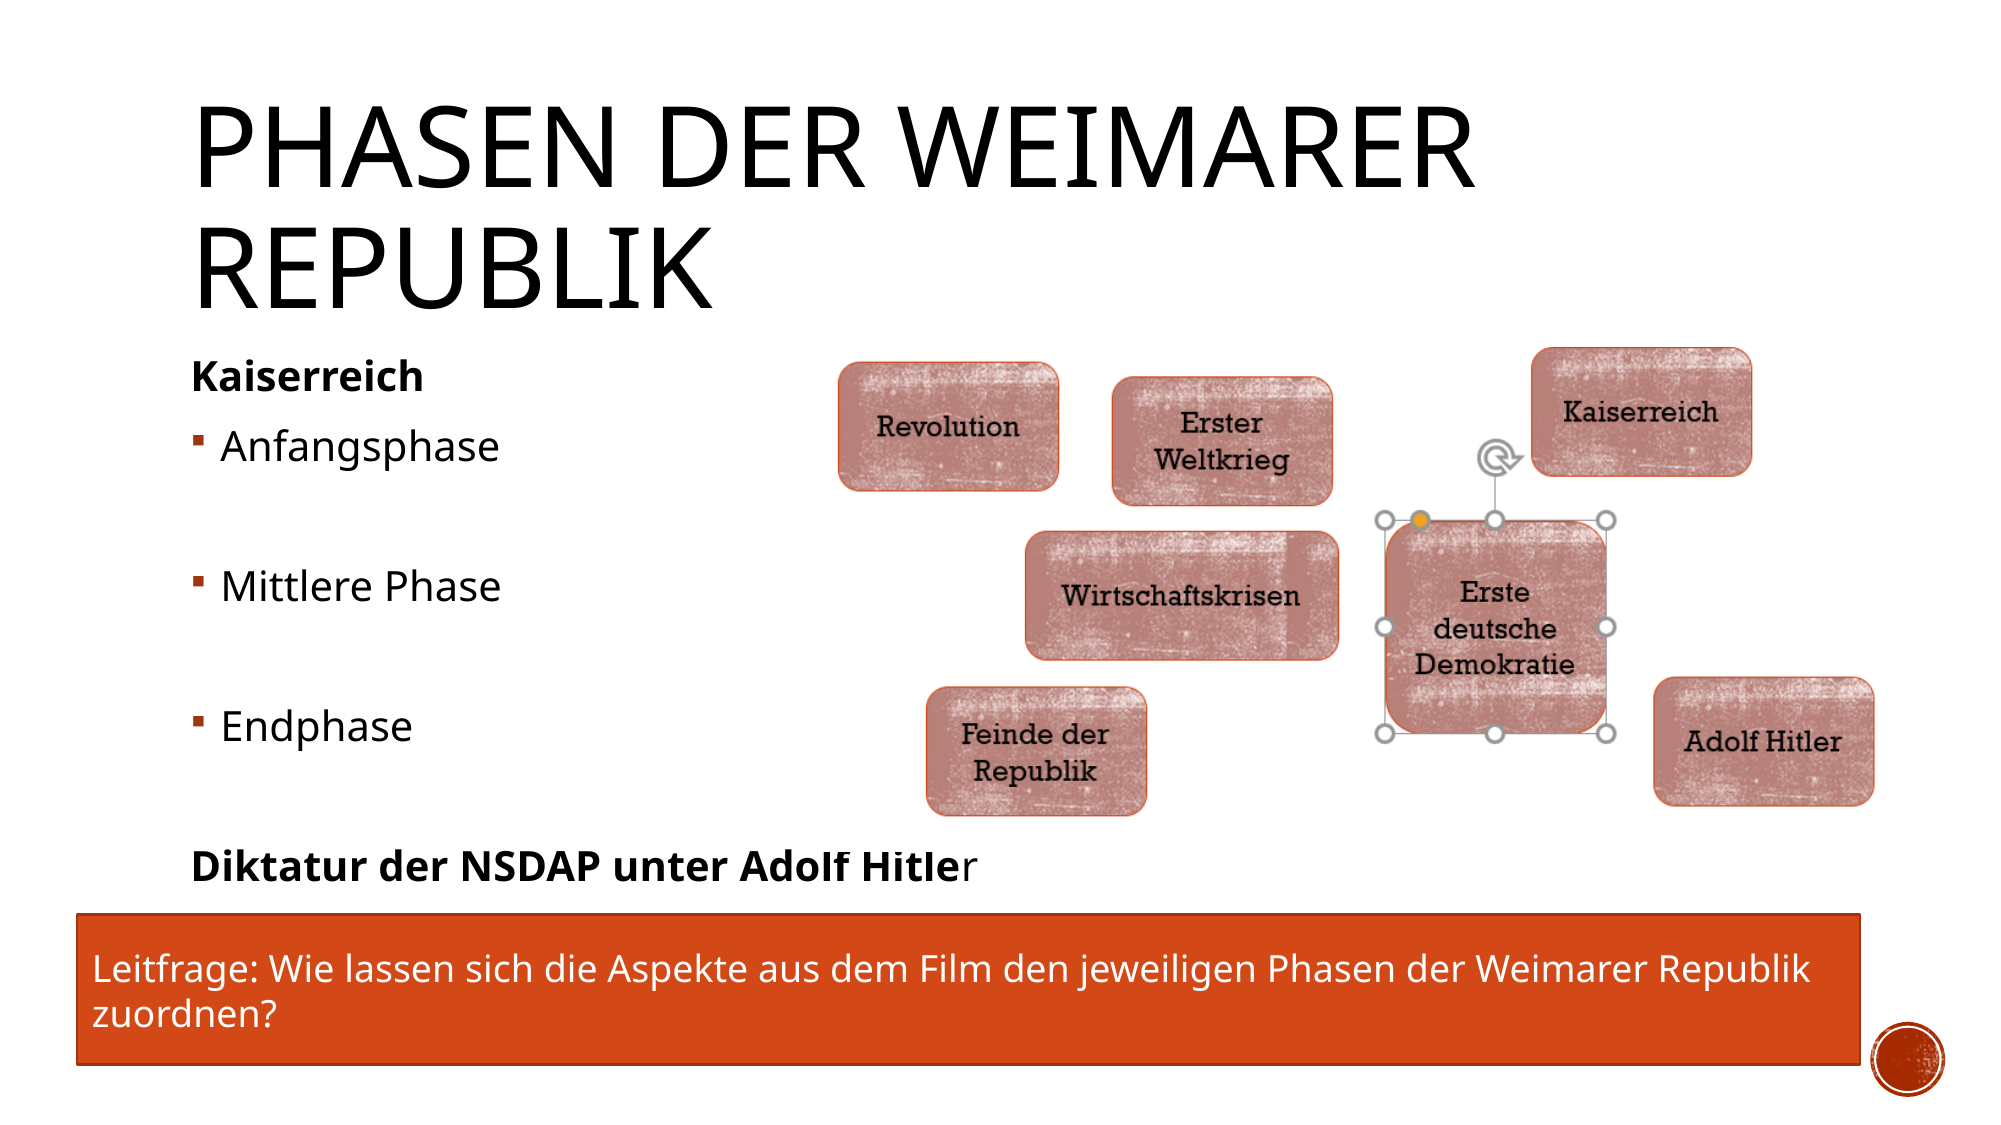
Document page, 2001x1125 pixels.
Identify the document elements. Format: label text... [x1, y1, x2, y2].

picture [794, 348, 1893, 851]
text_box Leitfrage: Wie lassen sich die Aspekte aus dem Film den jeweiligen Phasen der Weimarer Republik zuordnen? [76, 913, 1861, 1066]
title Phasen der Weimarer Republik [175, 79, 1826, 344]
list Kaiserreich Anfangsphase Mittlere Phase Endphase Diktatur der NSDAP unter Adolf Hitler [175, 348, 1826, 913]
